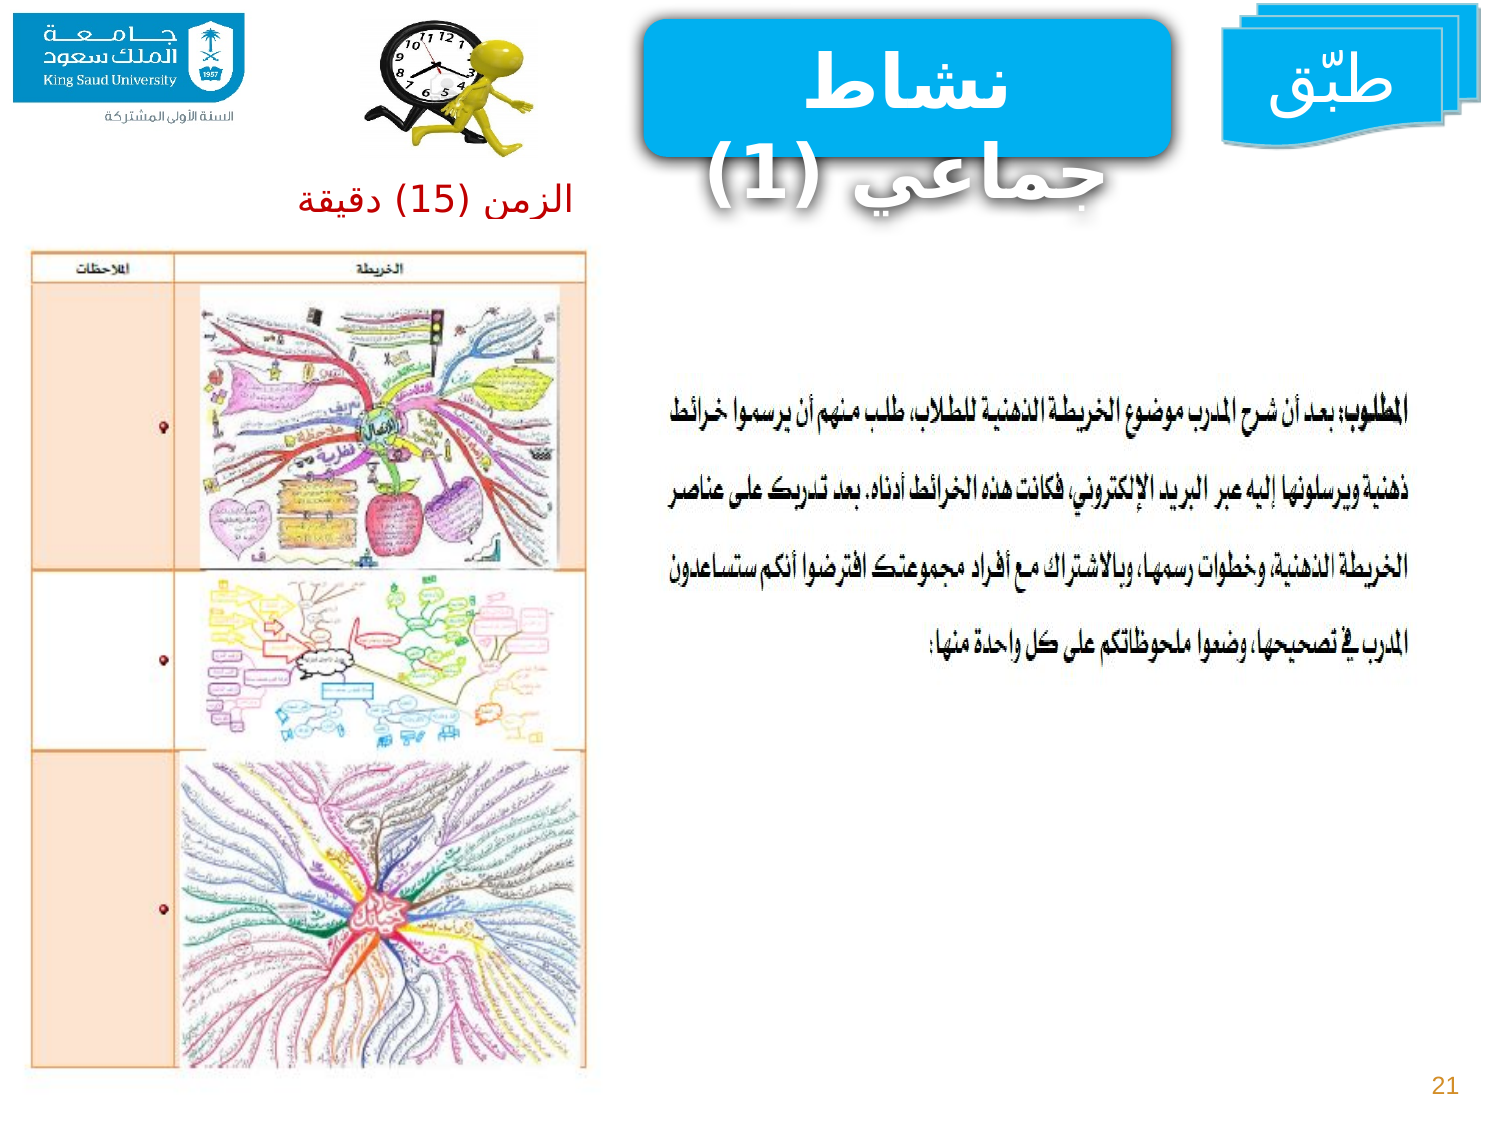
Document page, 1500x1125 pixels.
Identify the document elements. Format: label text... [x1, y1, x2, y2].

text_box الزمن (15) دقيقة [282, 160, 589, 217]
picture [359, 18, 538, 159]
text_box نشاط جماعي (1) [642, 18, 1172, 158]
slide_number 21 [1350, 1061, 1475, 1103]
picture [0, 219, 618, 1107]
text_box طبّق [1222, 4, 1478, 146]
picture [0, 0, 260, 138]
picture [643, 373, 1448, 693]
